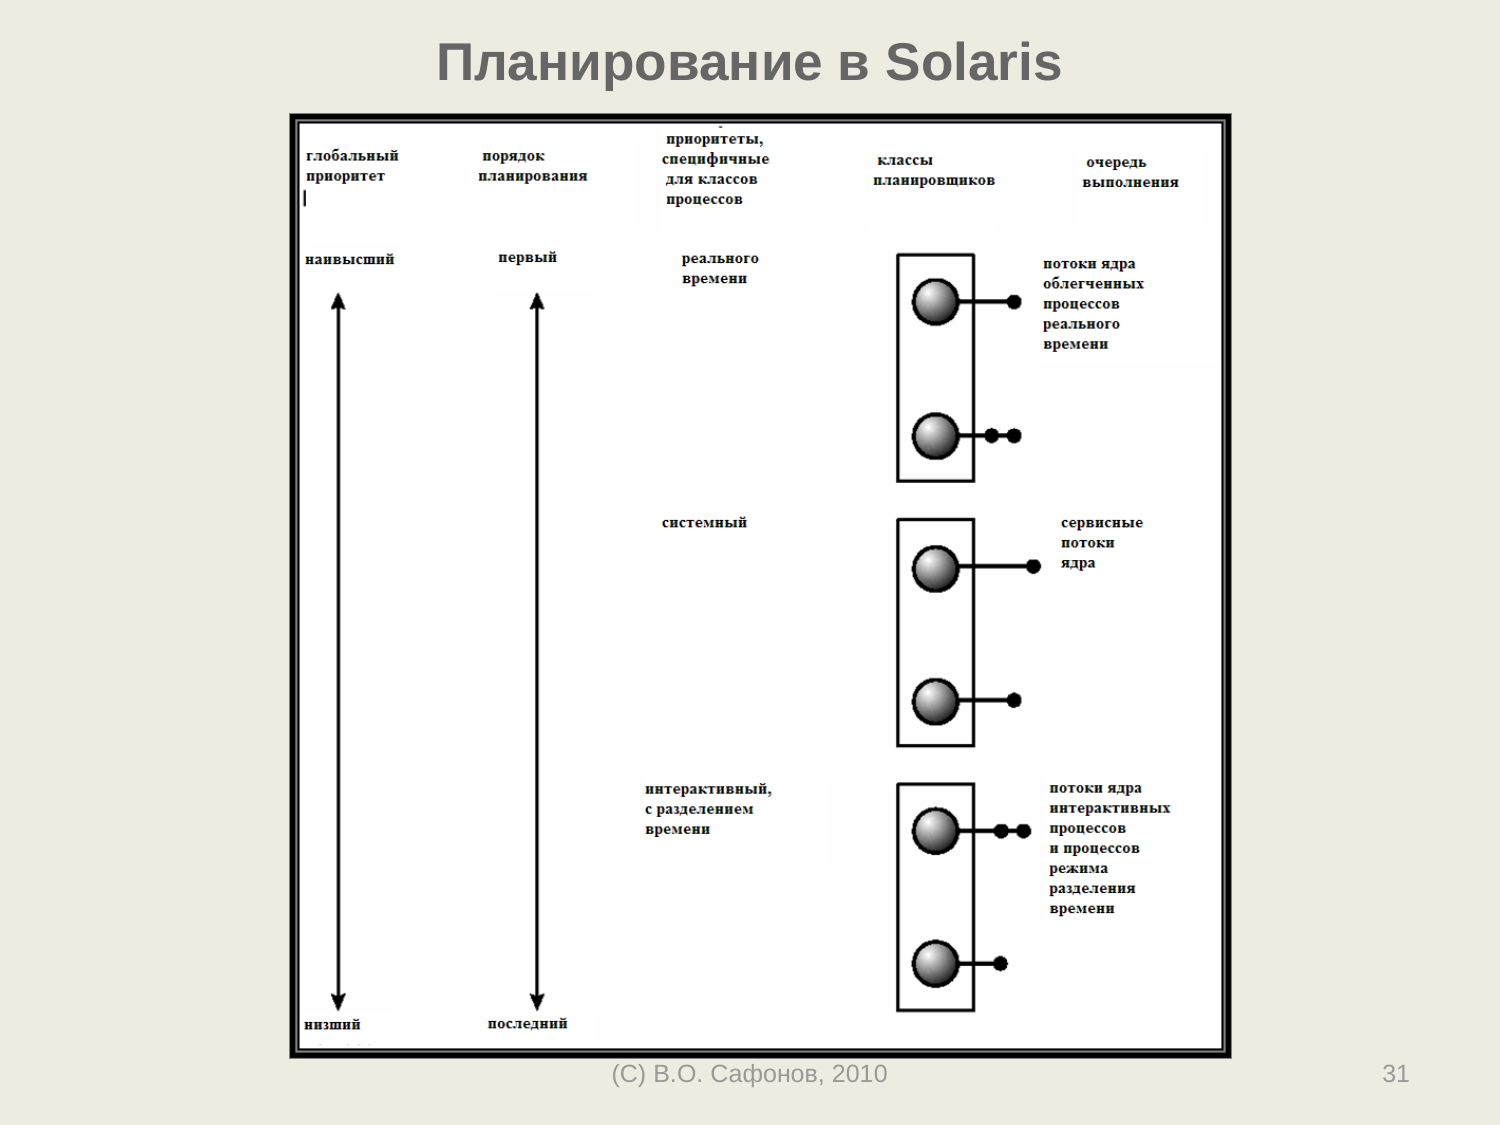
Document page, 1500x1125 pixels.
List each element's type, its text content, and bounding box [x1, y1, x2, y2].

text_box (C) В.О. Сафонов, 2010 [512, 1059, 988, 1103]
picture [289, 113, 1233, 1059]
text_box 31 [1074, 1042, 1425, 1103]
title Планирование в Solaris [123, 18, 1376, 99]
